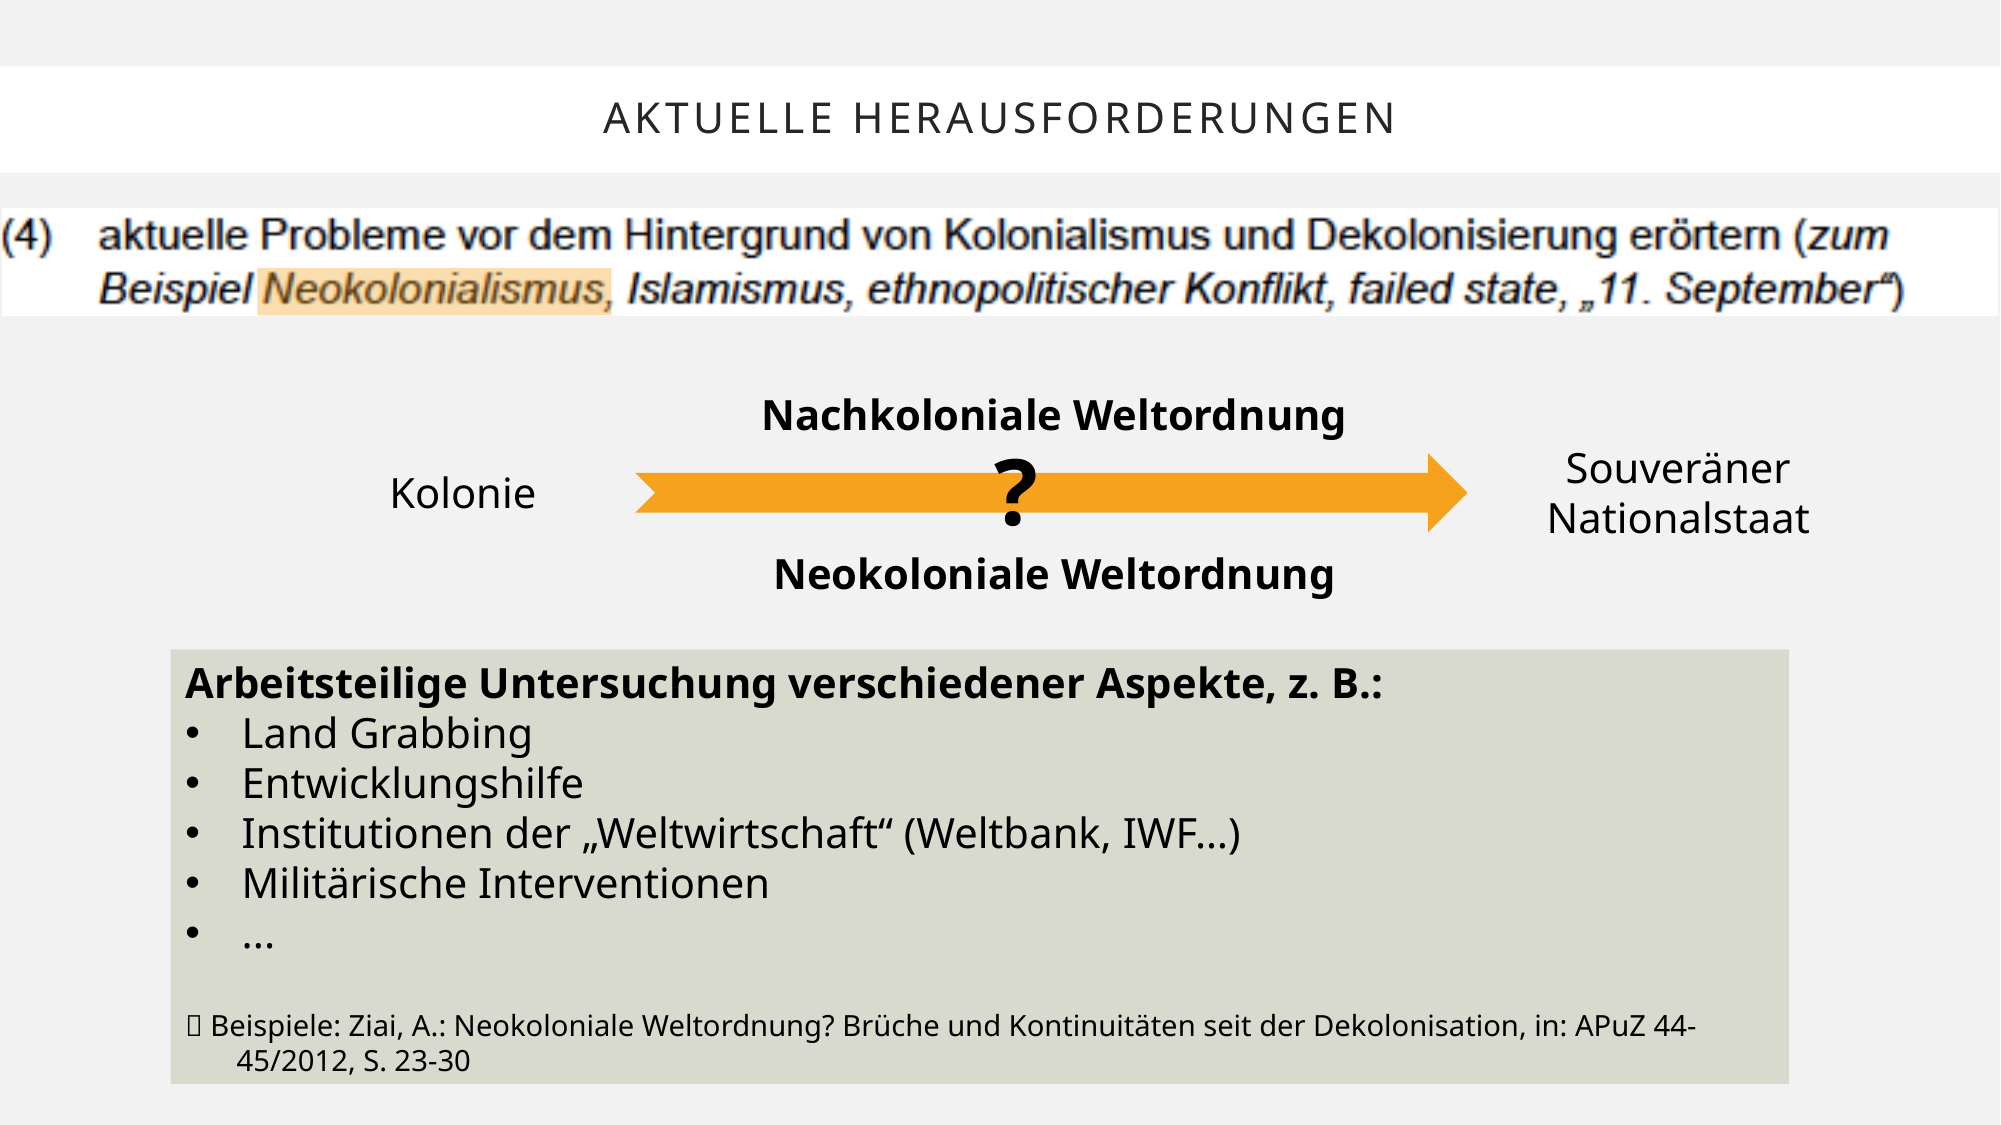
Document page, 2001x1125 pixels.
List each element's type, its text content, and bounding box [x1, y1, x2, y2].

text_box ? [935, 426, 1098, 551]
picture [2, 208, 1999, 316]
text_box Souveräner Nationalstaat [1499, 434, 1857, 549]
text_box Neokoloniale Weltordnung [641, 540, 1468, 606]
text_box Nachkoloniale Weltordnung [641, 381, 1468, 446]
text_box [1098, 452, 1469, 534]
text_box Kolonie [284, 459, 642, 525]
text_box Arbeitsteilige Untersuchung verschiedener Aspekte, z. B.: Land Grabbing Entwicklungshilfe Institutionen der „Weltwirtschaft“ (Weltbank, IWF…) Militärische Interventionen ...  Beispiele: Ziai, A.: Neokoloniale Weltordnung? Brüche und Kontinuitäten seit der Dekolonisation, in: APuZ 44-45/2012, S. 23-30 [170, 649, 1790, 1085]
text_box [642, 471, 935, 514]
title Aktuelle Herausforderungen [0, 64, 2000, 175]
